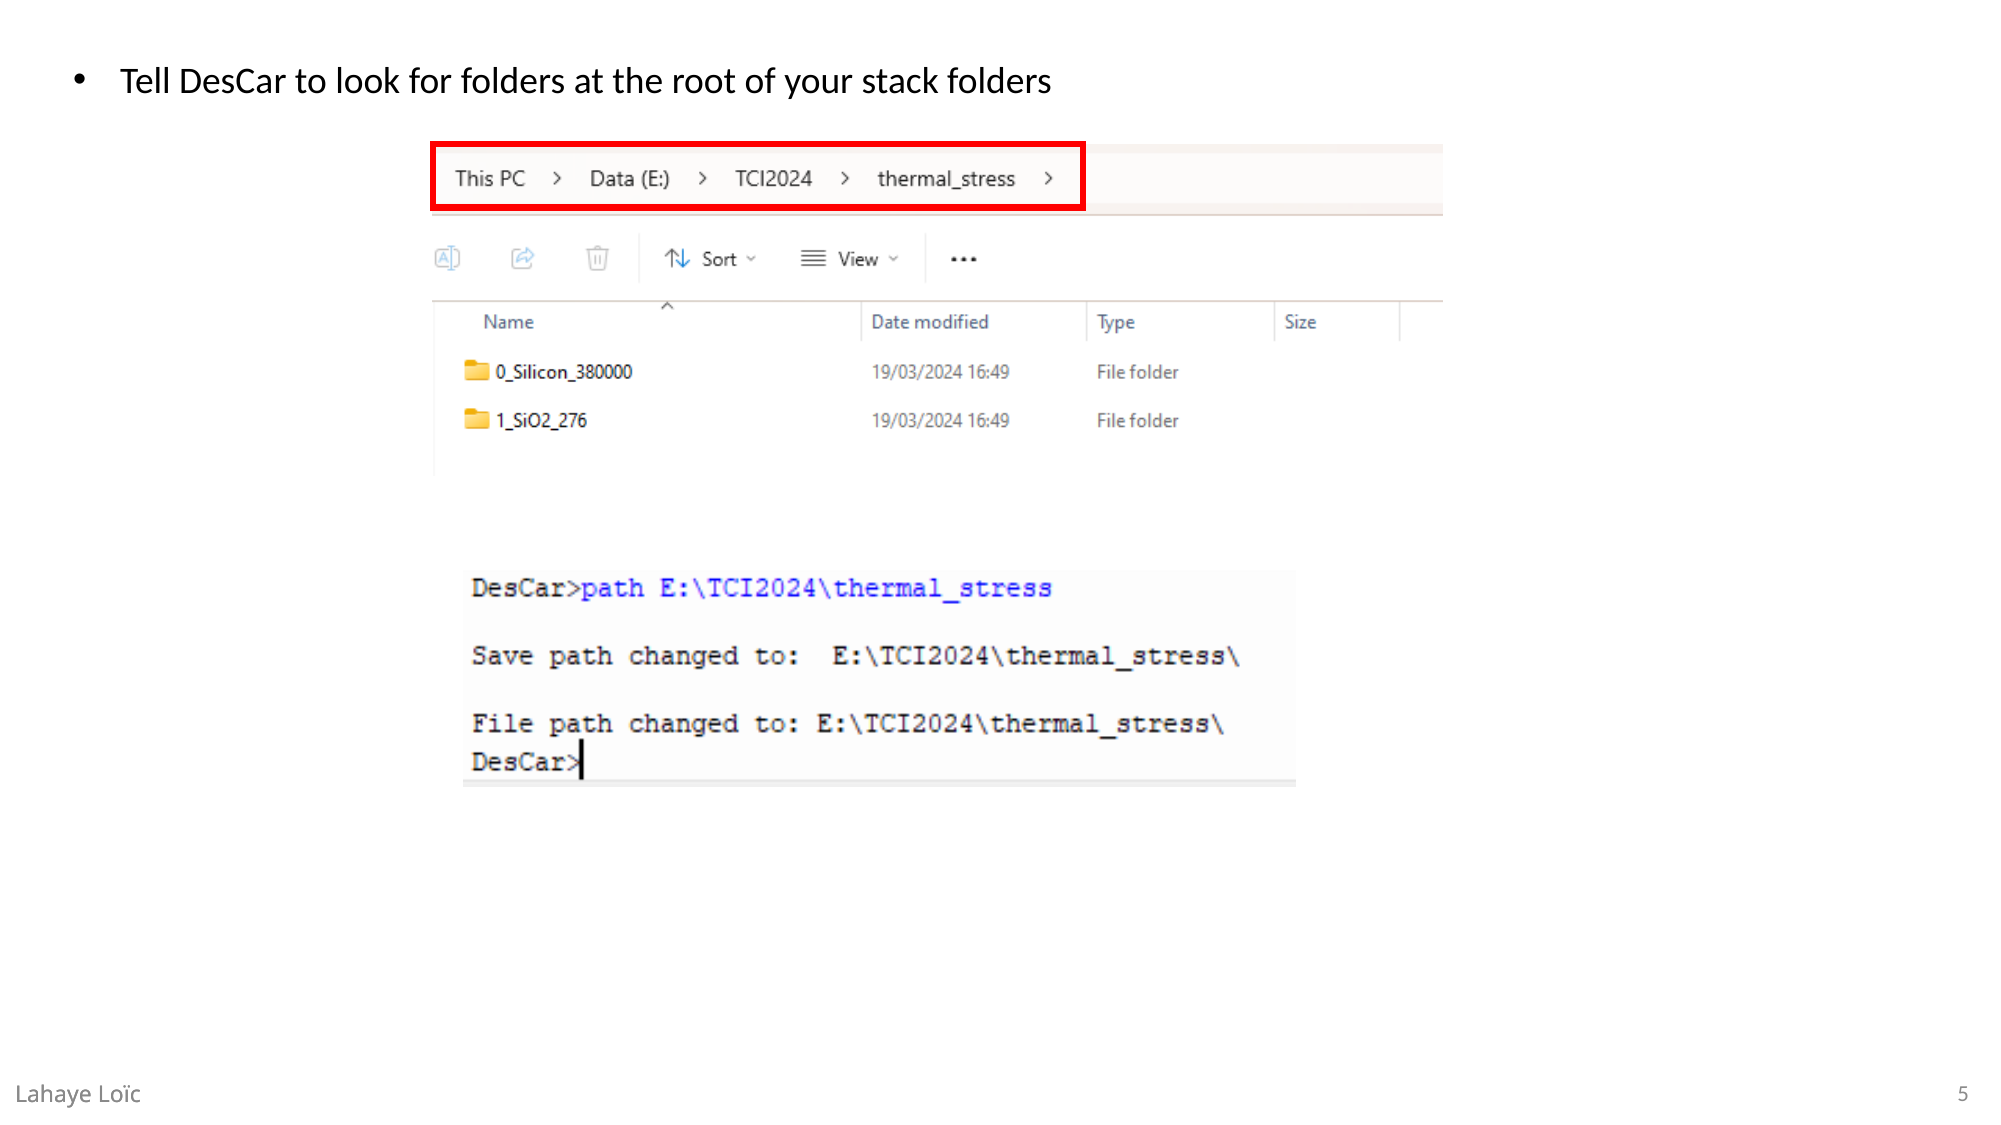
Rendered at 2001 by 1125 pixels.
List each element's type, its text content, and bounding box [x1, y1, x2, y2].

picture [463, 570, 1296, 787]
picture [432, 144, 1443, 476]
text_box Tell DesCar to look for folders at the root of your stack folders [58, 48, 1069, 154]
slide_number 5 [1534, 1061, 1985, 1122]
text_box Lahaye Loïc [0, 1071, 156, 1115]
